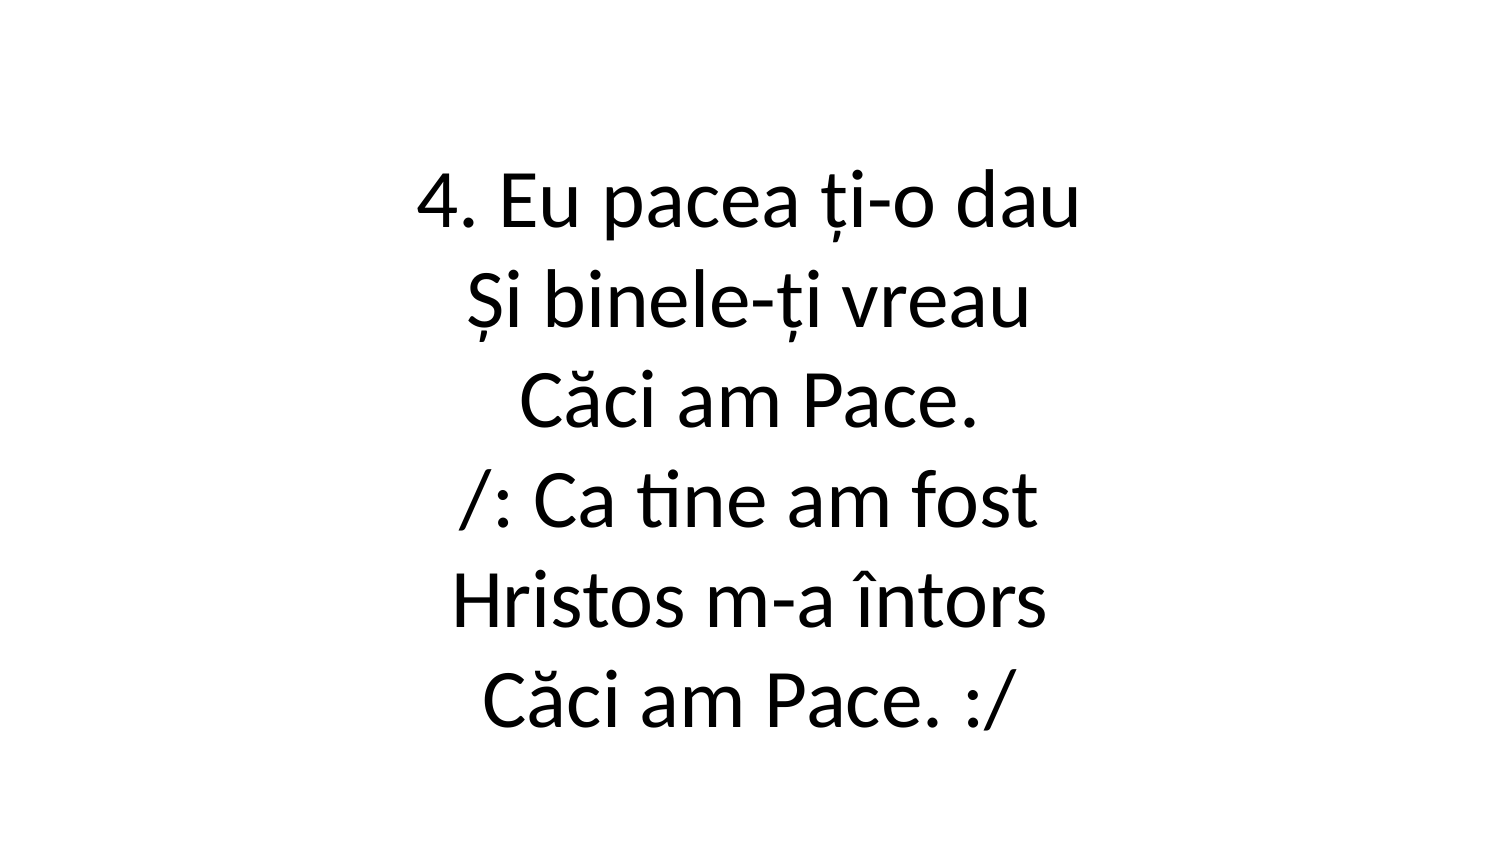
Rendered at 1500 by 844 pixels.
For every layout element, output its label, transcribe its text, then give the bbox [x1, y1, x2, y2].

text_box 4. Eu pacea ți-o dau Și binele-ți vreau Căci am Pace. /: Ca tine am fost Hristos m-a întors Căci am Pace. :/ [401, 92, 1099, 752]
